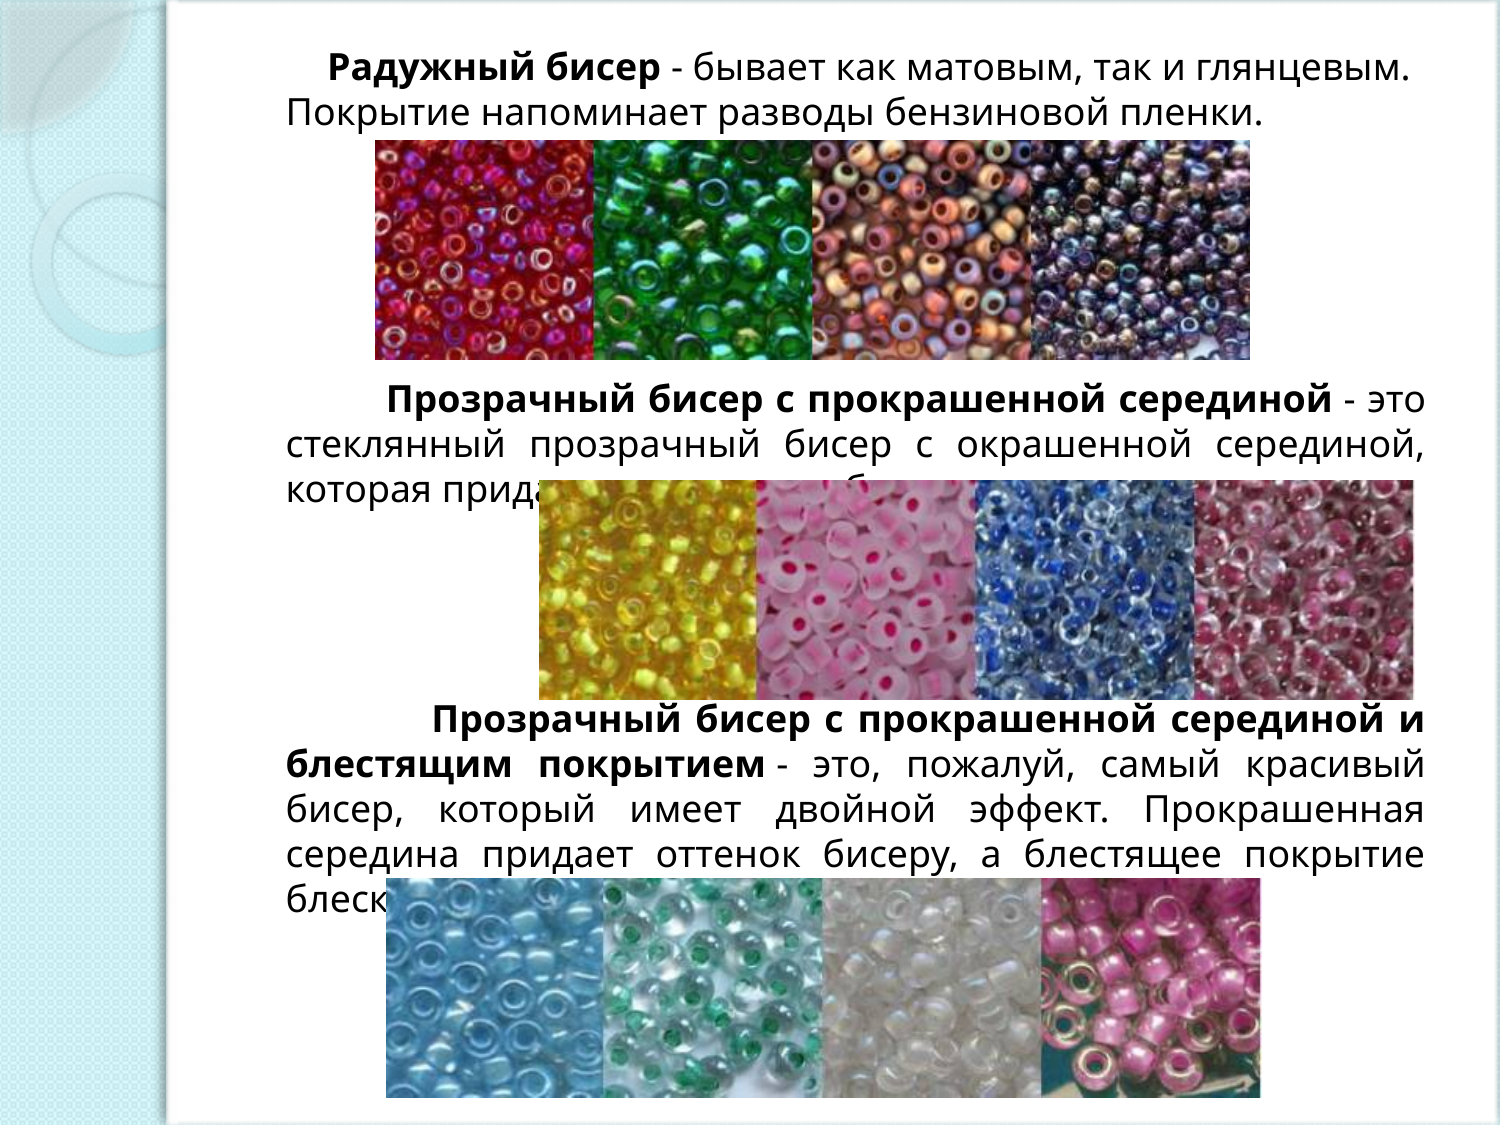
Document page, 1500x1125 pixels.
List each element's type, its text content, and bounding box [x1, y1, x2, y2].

list Радужный бисер - бывает как матовым, так и глянцевым. Покрытие напоминает разводы бензиновой пленки. Прозрачный бисер с прокрашенной серединой - это стеклянный прозрачный бисер с окрашенной серединой, которая придает цвет самому бисеру. Прозрачный бисер с прокрашенной серединой и блестящим покрытием - это, пожалуй, самый красивый бисер, который имеет двойной эффект. Прокрашенная середина придает оттенок бисеру, а блестящее покрытие блеск. [210, 35, 1441, 1032]
picture [375, 140, 1250, 360]
picture [386, 878, 1262, 1098]
picture [539, 480, 1415, 700]
